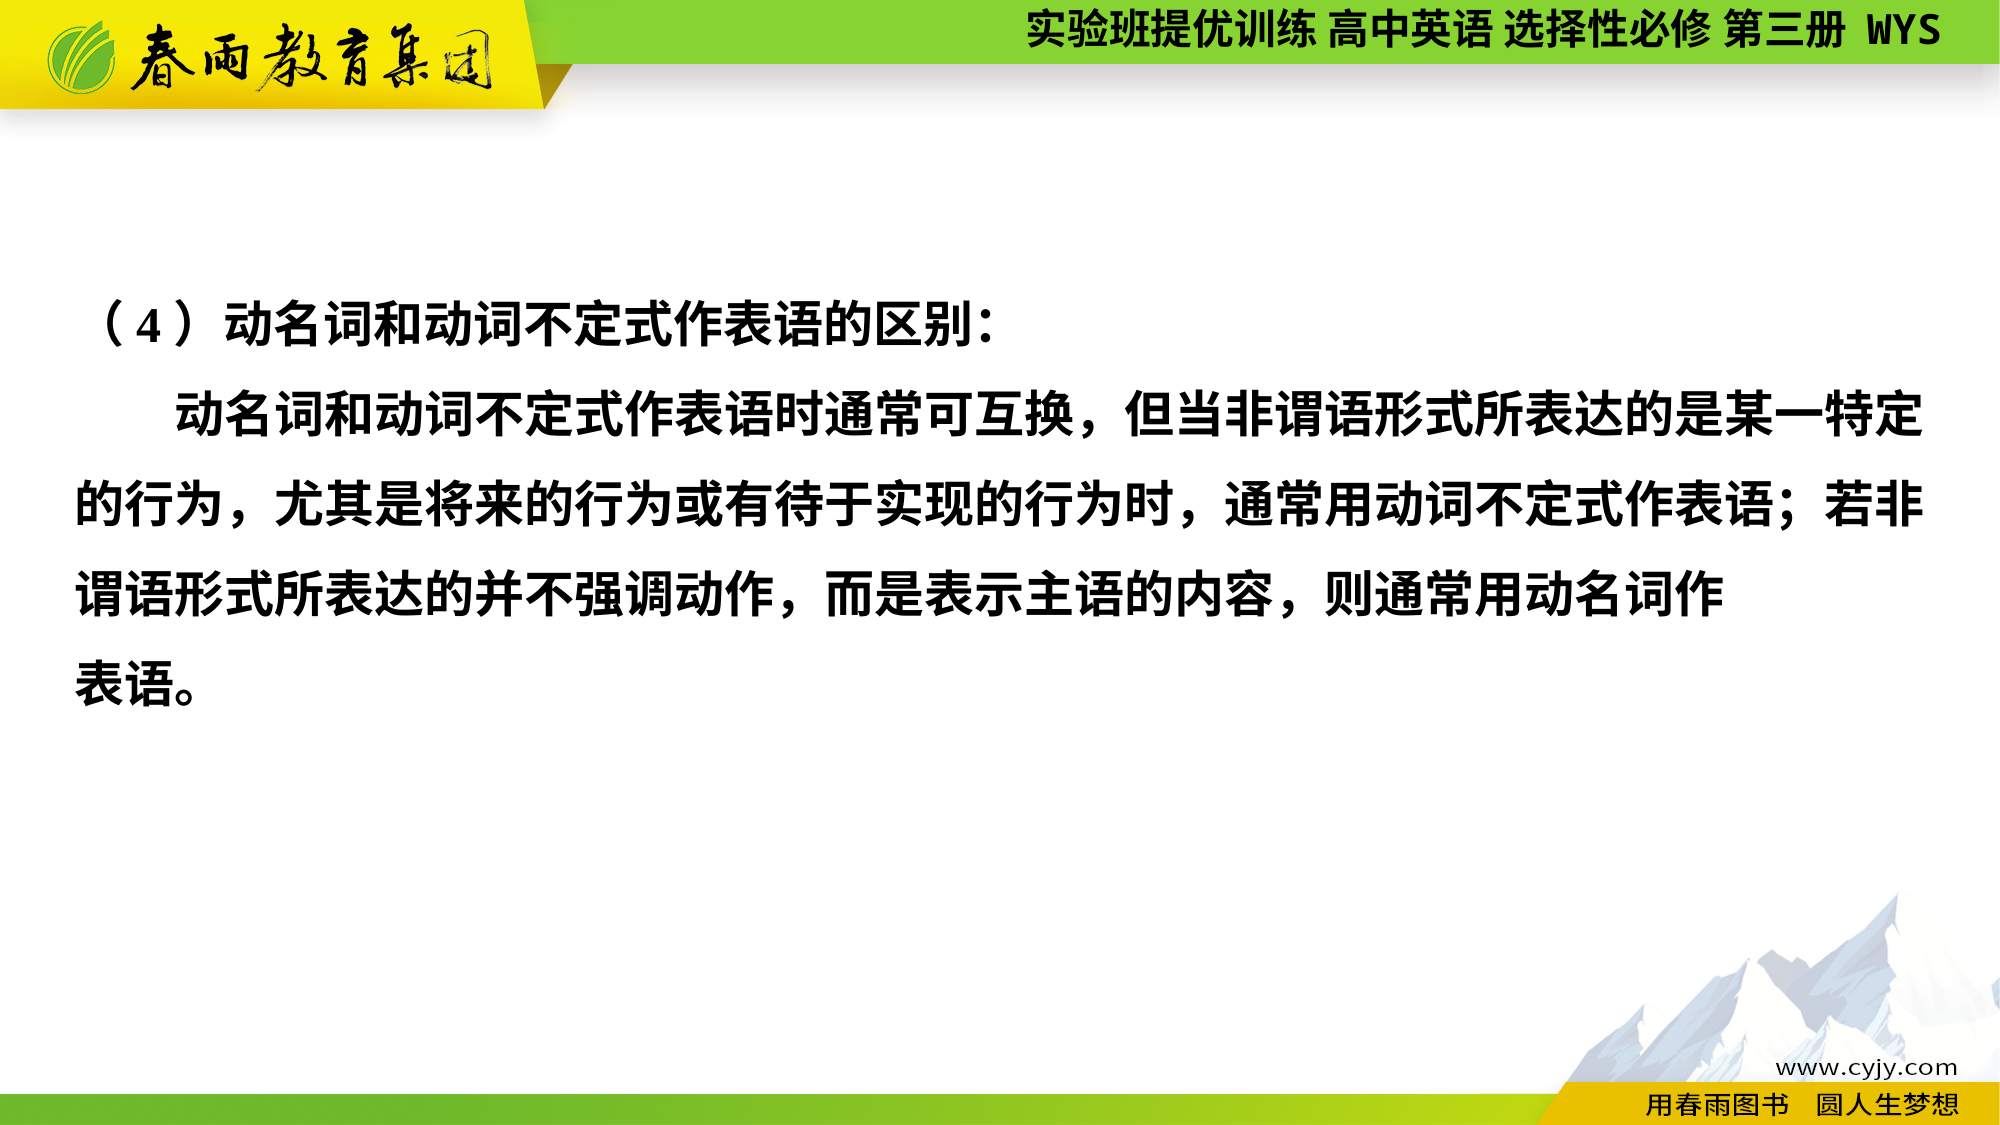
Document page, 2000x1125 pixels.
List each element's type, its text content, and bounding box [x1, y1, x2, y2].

picture [0, 0, 2000, 1125]
list （4）动名词和动词不定式作表语的区别： 动名词和动词不定式作表语时通常可互换，但当非谓语形式所表达的是某一特定的行为，尤其是将来的行为或有待于实现的行为时，通常用动词不定式作表语；若非谓语形式所表达的并不强调动作，而是表示主语的内容，则通常用动名词作 表语。 [59, 255, 1944, 725]
